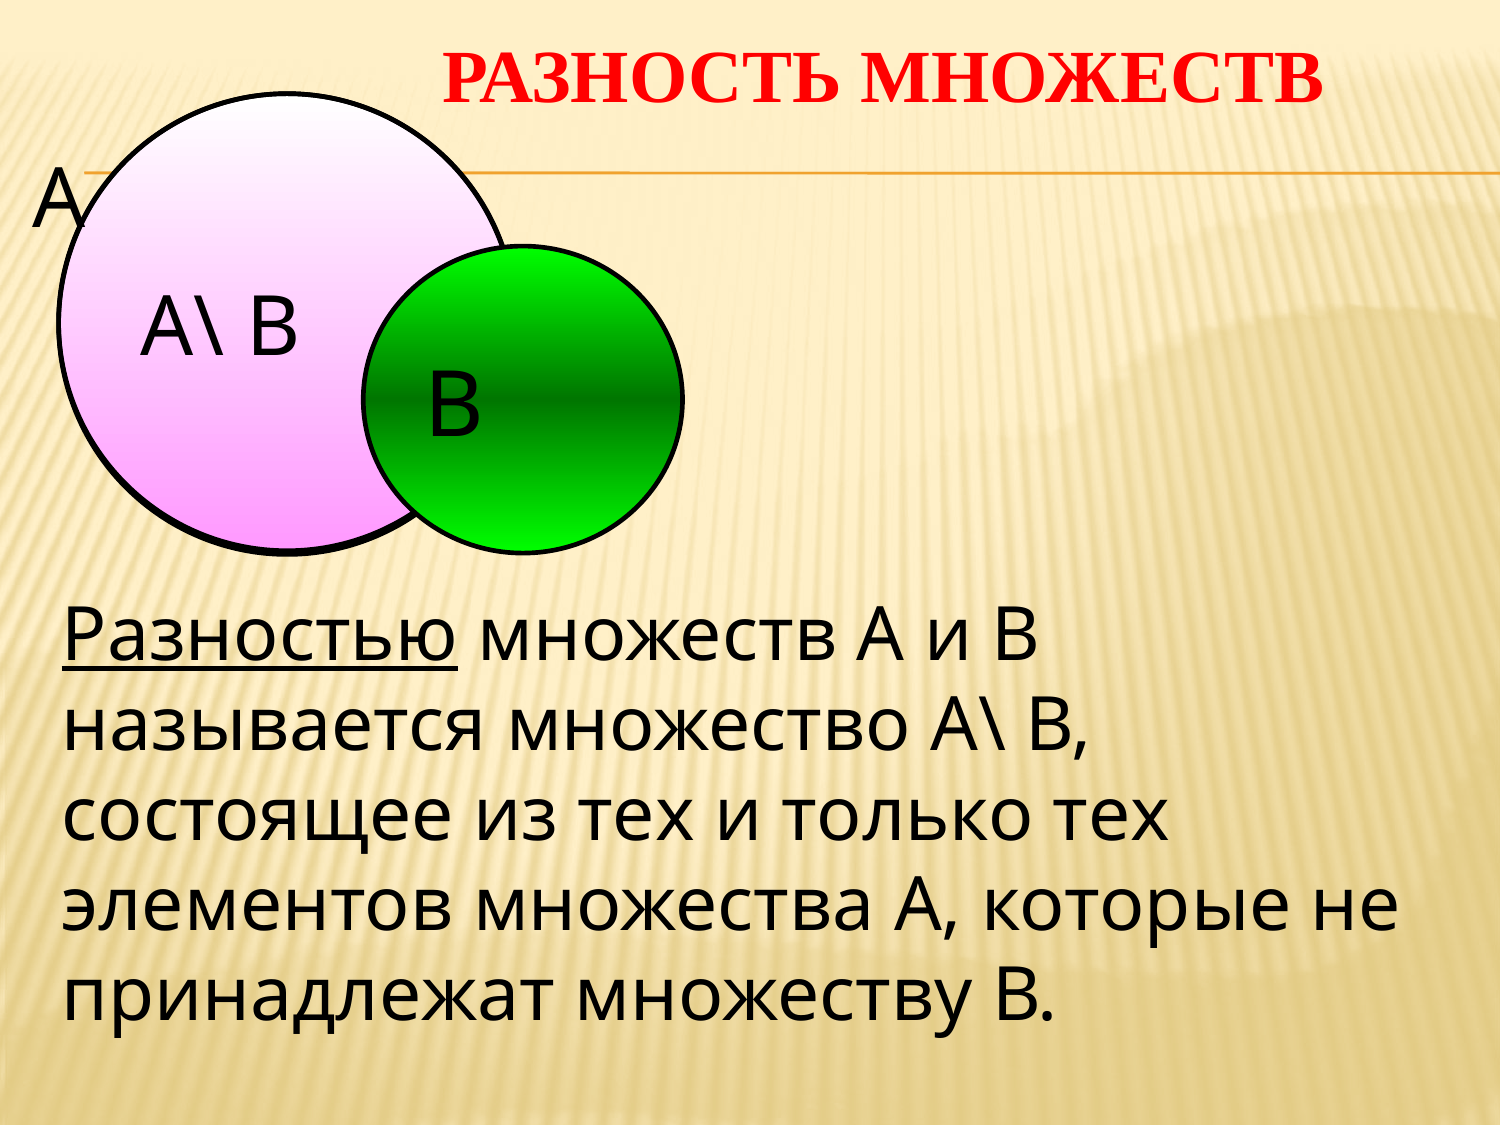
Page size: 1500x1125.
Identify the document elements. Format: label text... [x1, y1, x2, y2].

text_box [218, 810, 323, 916]
text_box [58, 93, 503, 555]
text_box А [17, 137, 122, 252]
title Разность множеств [53, 7, 1404, 138]
text_box Разностью множеств А и В называется множество А\ В, состоящее из тех и только тех элементов множества А, которые не принадлежат множеству В. [46, 578, 1418, 1043]
text_box В [363, 246, 683, 554]
